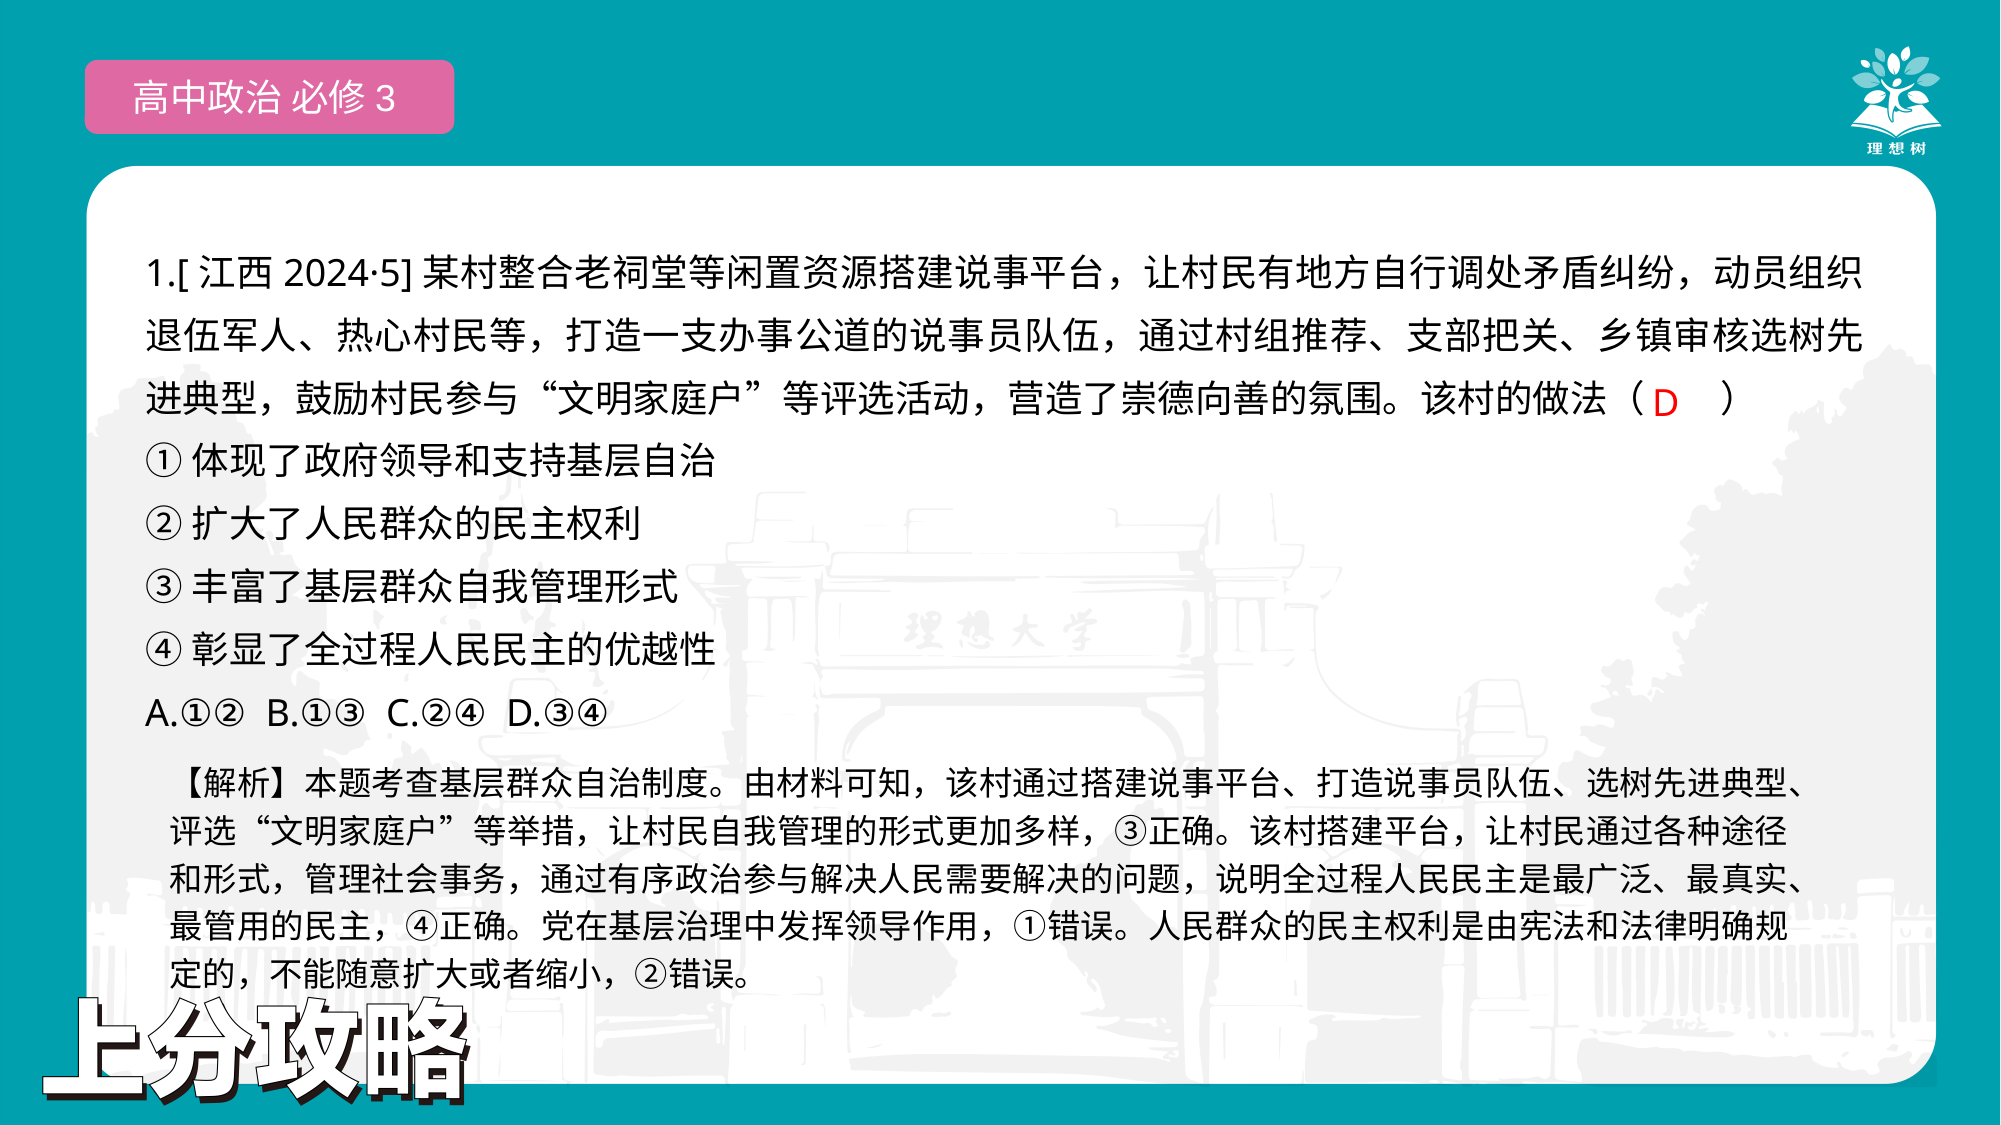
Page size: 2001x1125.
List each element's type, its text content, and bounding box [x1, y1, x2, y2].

text_box 【解析】本题考查基层群众自治制度。由材料可知，该村通过搭建说事平台、打造说事员队伍、选树先进典型、评选“文明家庭户”等举措，让村民自我管理的形式更加多样，③正确。该村搭建平台，让村民通过各种途径和形式，管理社会事务，通过有序政治参与解决人民需要解决的问题，说明全过程人民民主是最广泛、最真实、最管用的民主，④正确。党在基层治理中发挥领导作用，①错误。人民群众的民主权利是由宪法和法律明确规定的，不能随意扩大或者缩小，②错误。 [154, 746, 1804, 1001]
text_box 1.[江西2024·5]某村整合老祠堂等闲置资源搭建说事平台，让村民有地方自行调处矛盾纠纷，动员组织退伍军人、热心村民等，打造一支办事公道的说事员队伍，通过村组推荐、支部把关、乡镇审核选树先进典型，鼓励村民参与“文明家庭户”等评选活动，营造了崇德向善的氛围。该村的做法（ ） ①体现了政府领导和支持基层自治 ②扩大了人民群众的民主权利 ③丰富了基层群众自我管理形式 ④彰显了全过程人民民主的优越性 A.①② B.①③ C.②④ D.③④ [130, 223, 1880, 742]
text_box 高中政治 必修3 [83, 58, 456, 135]
picture [0, 0, 2001, 1125]
text_box D [1627, 348, 1745, 432]
